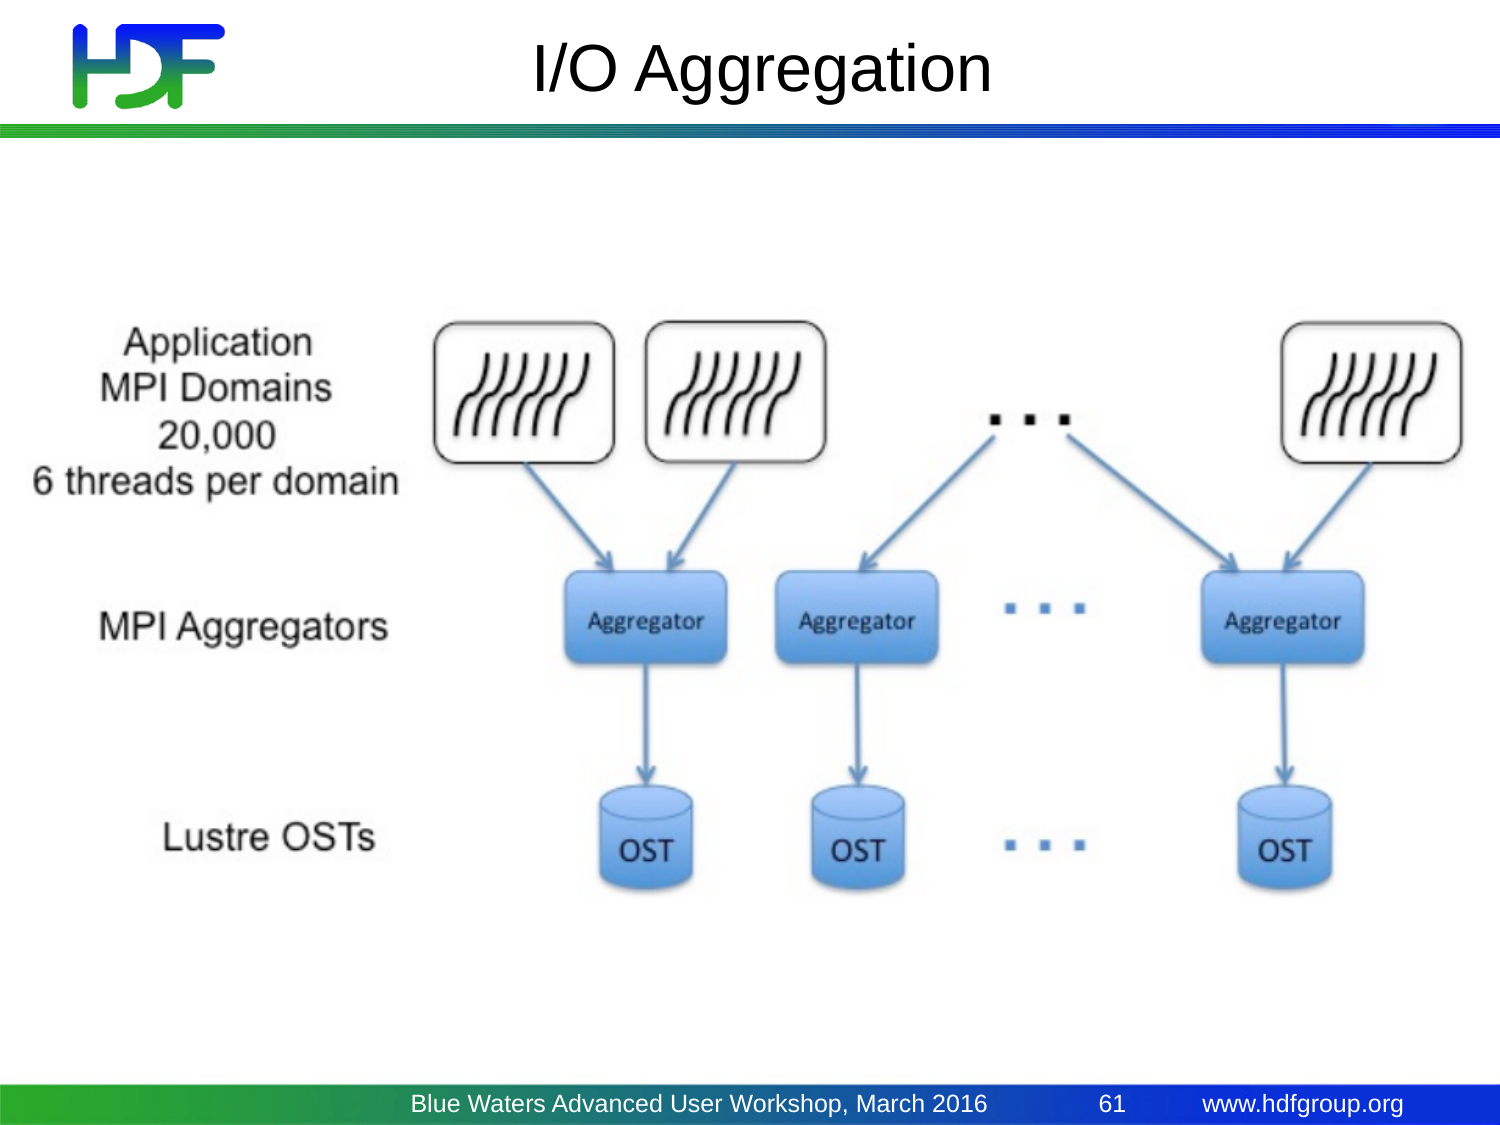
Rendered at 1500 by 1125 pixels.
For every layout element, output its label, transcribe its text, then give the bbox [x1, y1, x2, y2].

slide_number 61 [1049, 1087, 1176, 1125]
footer Blue Waters Advanced User Workshop, March 2016 [374, 1087, 1026, 1125]
picture [0, 0, 1500, 1125]
title I/O Aggregation [187, 24, 1338, 113]
